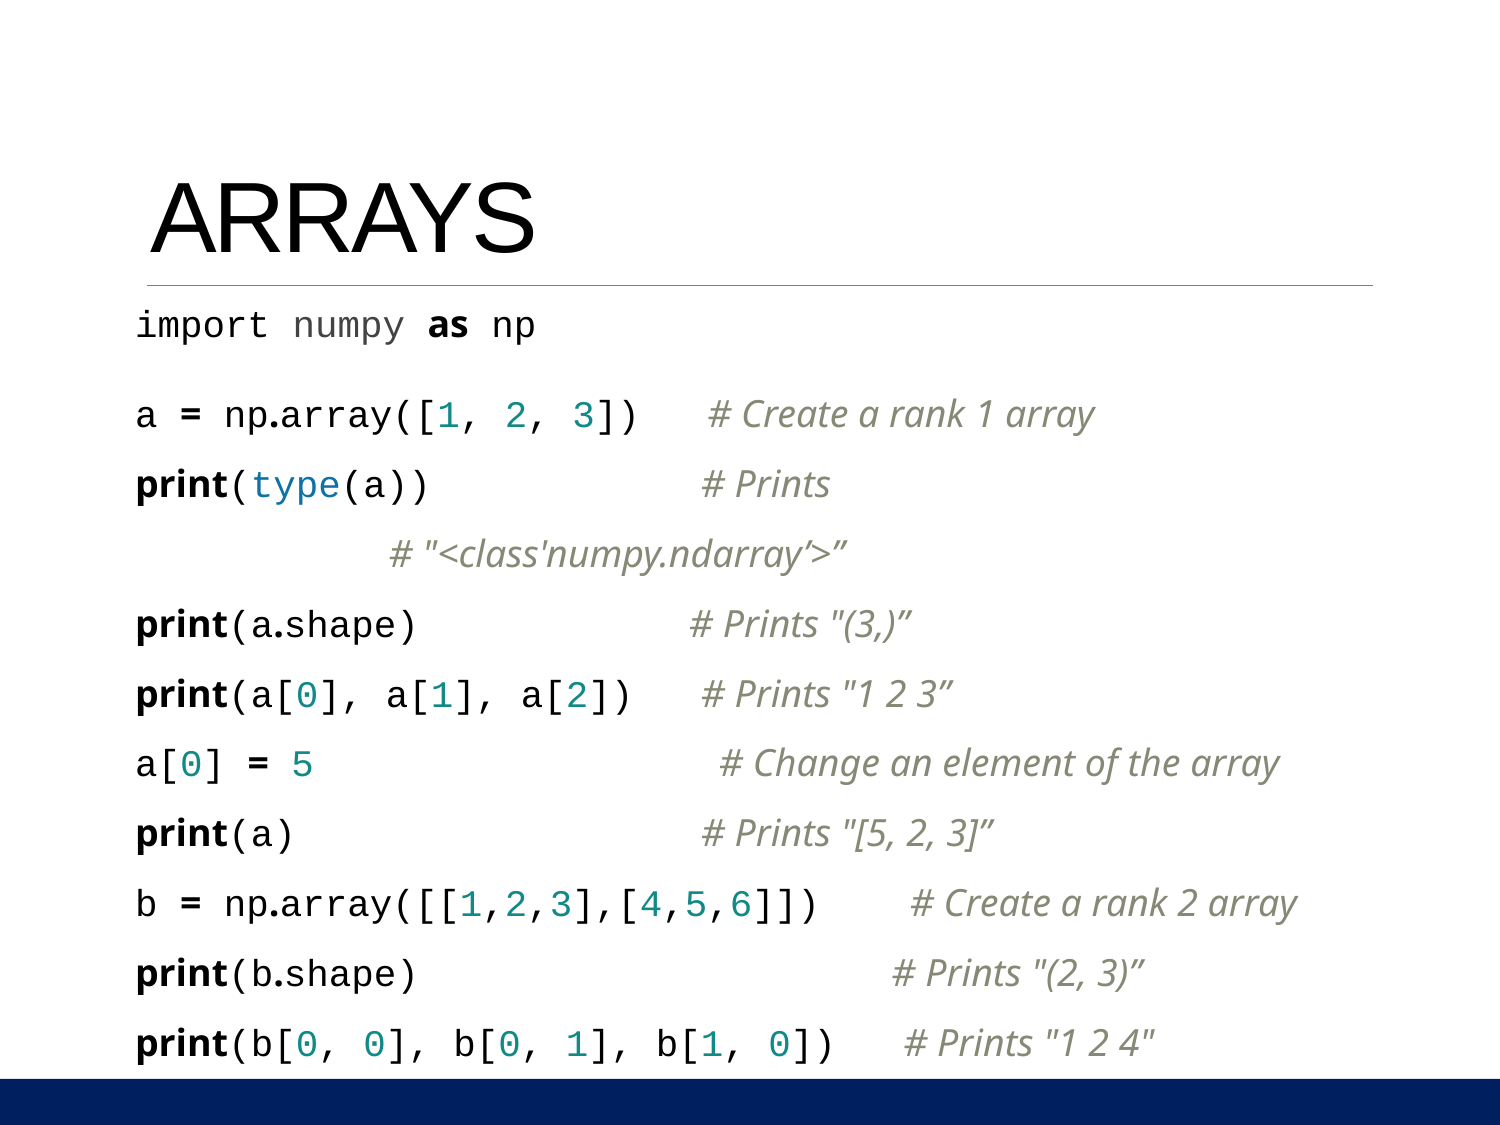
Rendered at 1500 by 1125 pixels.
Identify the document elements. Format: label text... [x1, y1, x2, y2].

title ARRAYS [147, 149, 763, 275]
text_box import numpy as np a = np.array([1, 2, 3]) # Create a rank 1 array print(type(a)) # Prints # "<class'numpy.ndarray’>” print(a.shape) # Prints "(3,)” print(a[0], a[1], a[2]) # Prints "1 2 3” a[0] = 5 # Change an element of the array print(a) # Prints "[5, 2, 3]” b = np.array([[1,2,3],[4,5,6]]) # Create a rank 2 array print(b.shape) # Prints "(2, 3)” print(b[0, 0], b[0, 1], b[1, 0]) # Prints "1 2 4" [132, 275, 1500, 1064]
